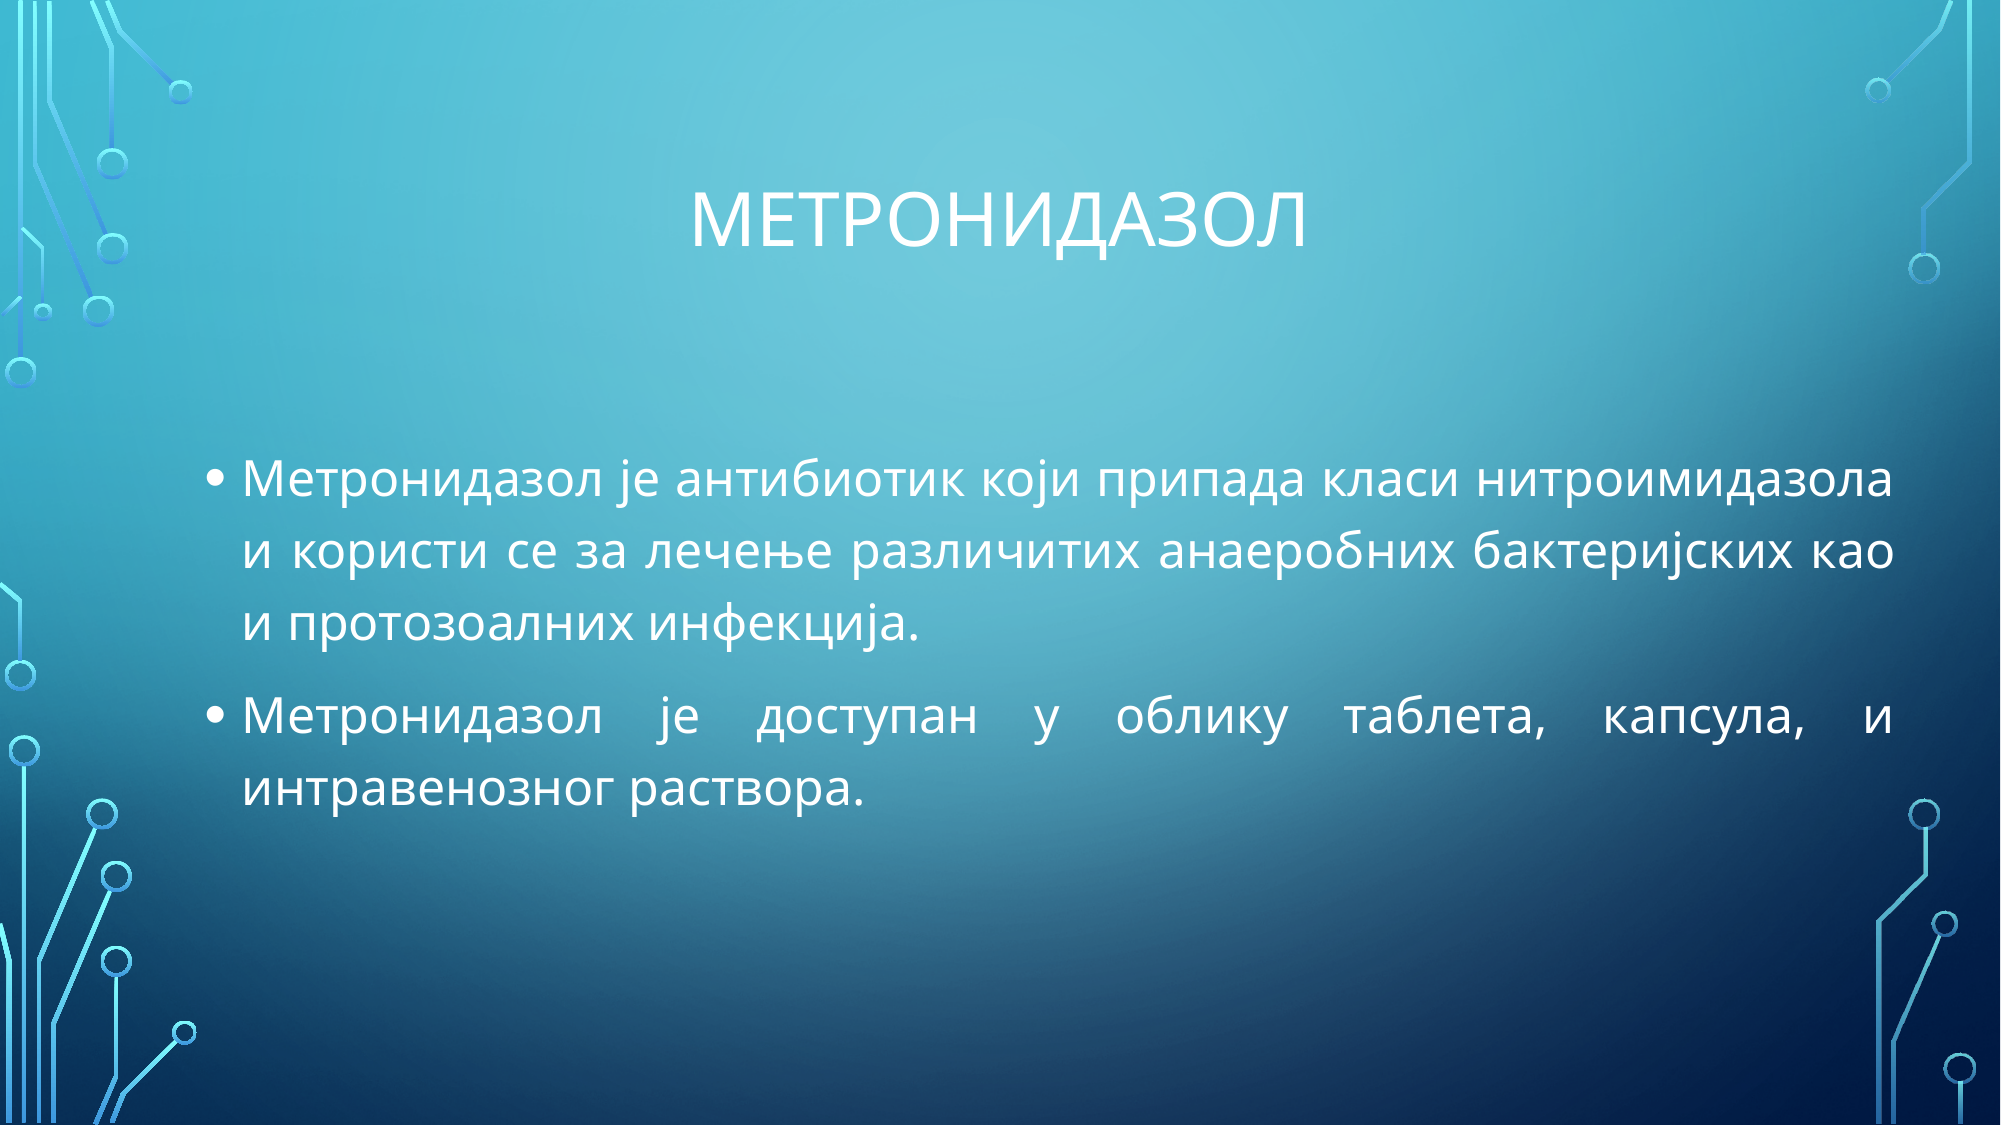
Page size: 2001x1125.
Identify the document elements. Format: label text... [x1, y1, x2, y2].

list Метронидазол је антибиотик који припада класи нитроимидазола и користи се за лечење различитих анаеробних бактеријских као и протозоалних инфекција. Метронидазол је доступан у облику таблета, капсула, и интравенозног раствора. [189, 427, 1911, 988]
title Метронидазол [187, 101, 1813, 344]
